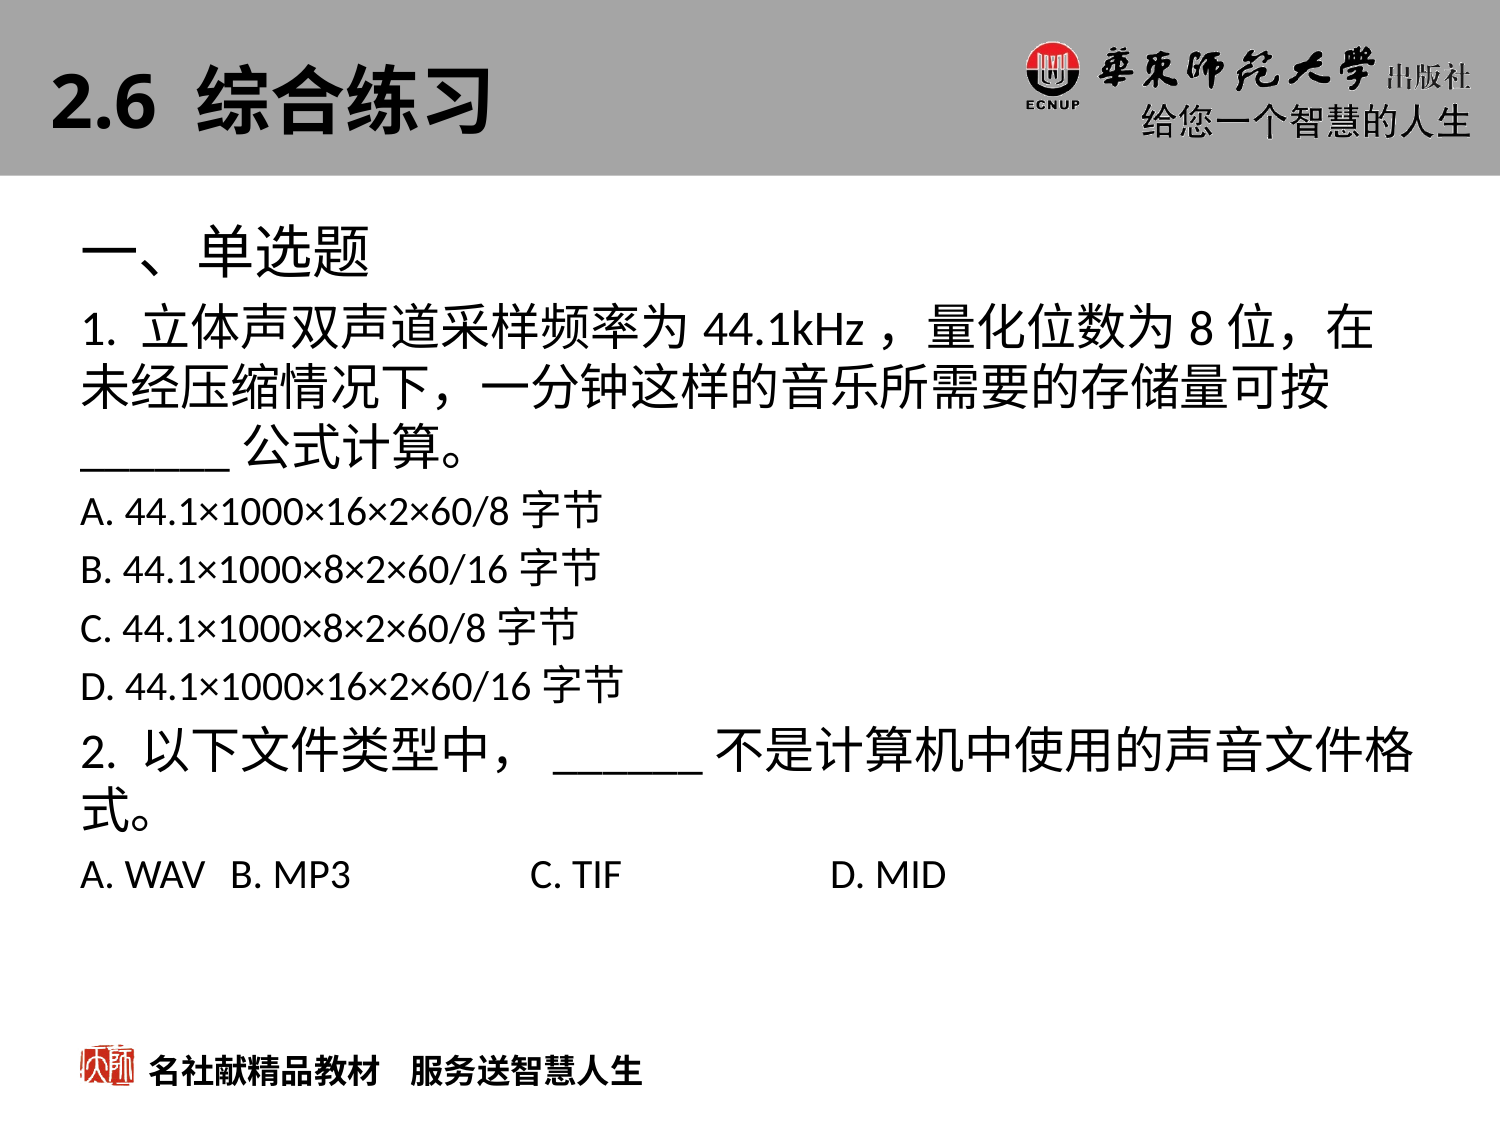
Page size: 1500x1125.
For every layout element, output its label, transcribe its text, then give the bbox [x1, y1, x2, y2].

title 2.6 综合练习 [35, 58, 1198, 139]
picture [1009, 35, 1500, 153]
list 一、单选题 1. 立体声双声道采样频率为44.1kHz，量化位数为8位，在未经压缩情况下，一分钟这样的音乐所需要的存储量可按______公式计算。 A. 44.1×1000×16×2×60/8字节 B. 44.1×1000×8×2×60/16字节 C. 44.1×1000×8×2×60/8字节 D. 44.1×1000×16×2×60/16字节 2. 以下文件类型中，______不是计算机中使用的声音文件格式。 A. WAV B. MP3 C. TIF D. MID [64, 208, 1437, 1031]
picture [70, 1042, 138, 1090]
